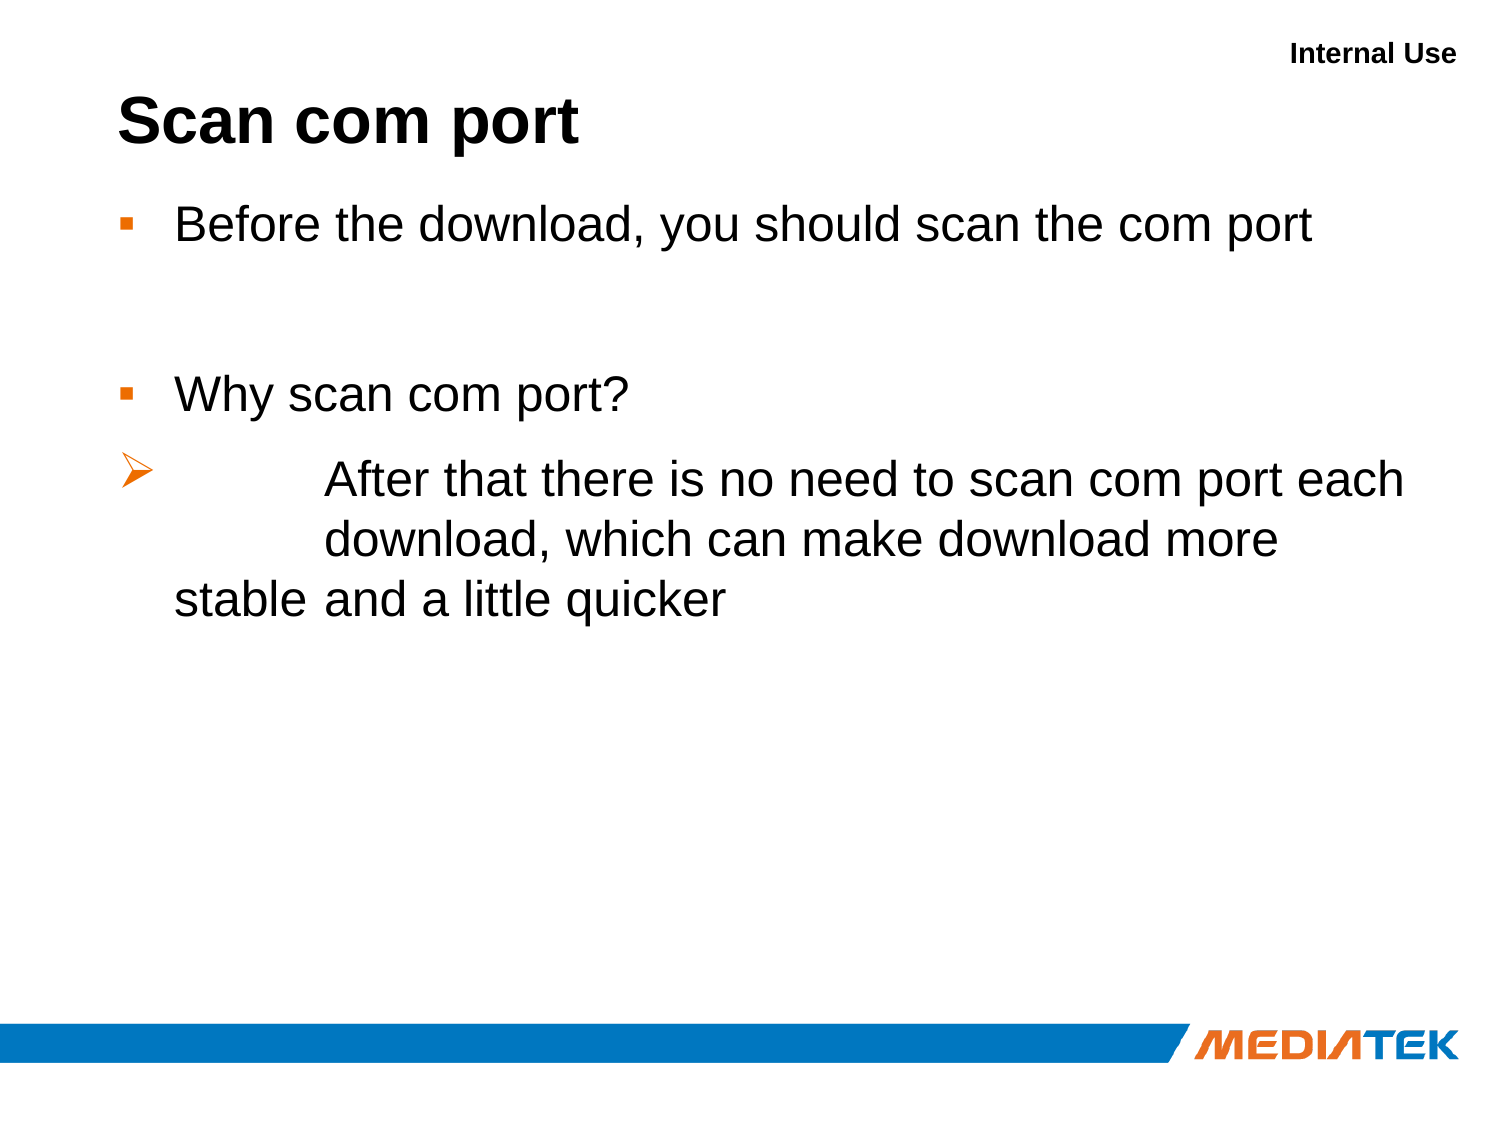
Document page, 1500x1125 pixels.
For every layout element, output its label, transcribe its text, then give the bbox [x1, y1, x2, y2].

list Before the download, you should scan the com port Why scan com port? After that there is no need to scan com port each download, which can make download more stable and a little quicker [102, 184, 1425, 998]
title Scan com port [101, 62, 1425, 172]
picture [0, 1023, 1459, 1063]
